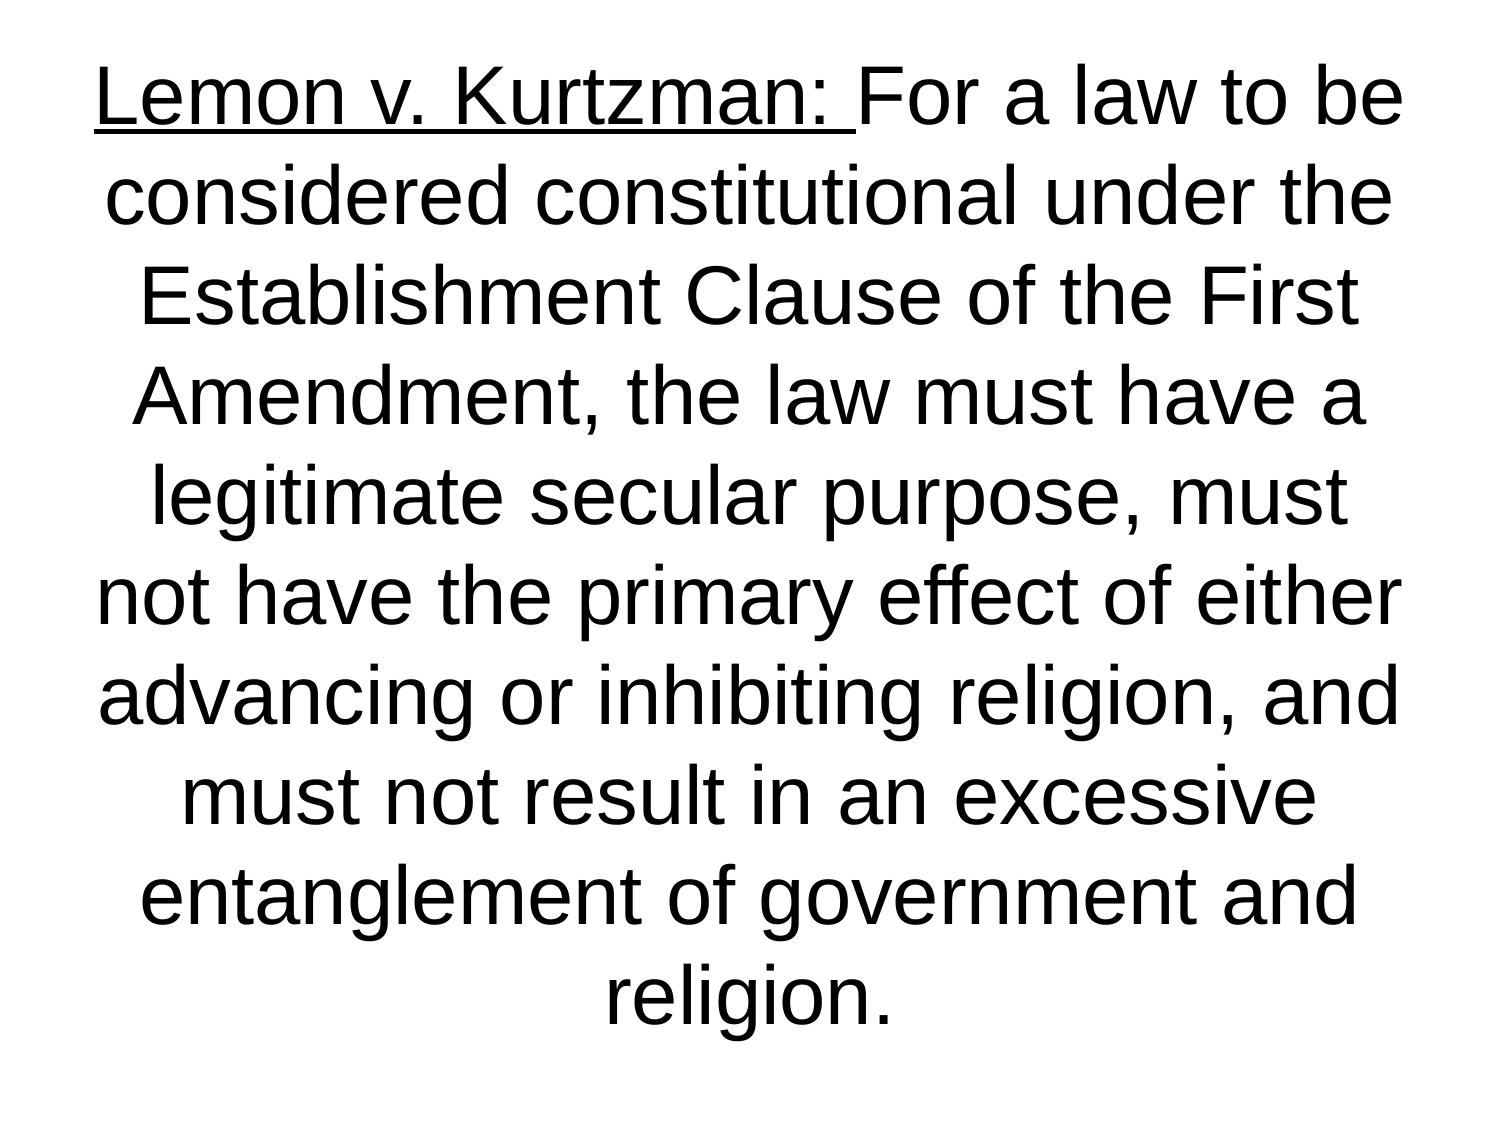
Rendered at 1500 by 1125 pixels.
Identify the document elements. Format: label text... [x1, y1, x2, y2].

title Lemon v. Kurtzman: For a law to be considered constitutional under the Establishment Clause of the First Amendment, the law must have a legitimate secular purpose, must not have the primary effect of either advancing or inhibiting religion, and must not result in an excessive entanglement of government and religion. [74, 44, 1426, 1038]
